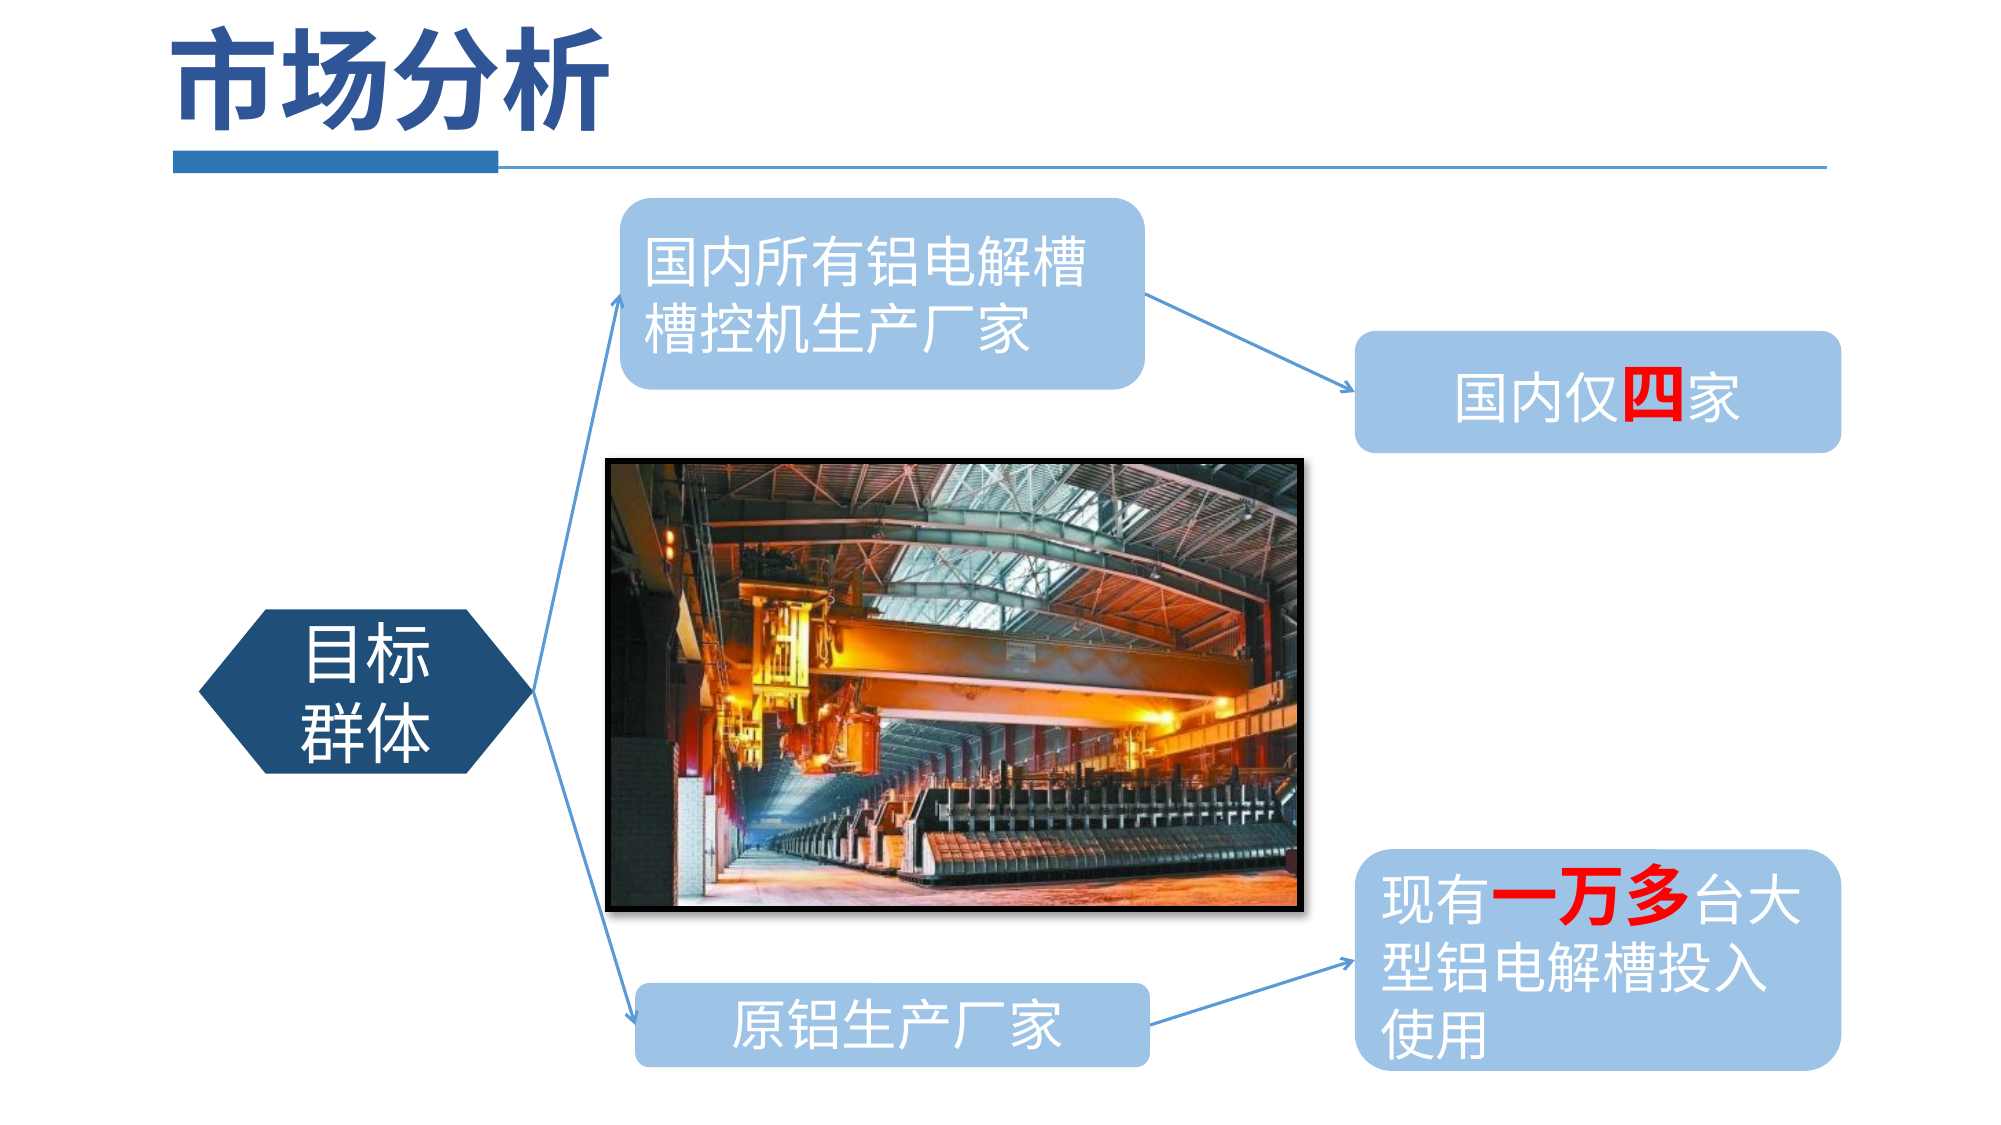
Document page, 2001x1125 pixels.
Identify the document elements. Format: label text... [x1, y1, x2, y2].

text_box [173, 150, 1827, 174]
text_box 国内所有铝电解槽槽控机生产厂家 [618, 196, 1146, 391]
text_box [1144, 293, 1355, 392]
text_box 市场分析 [153, 2, 628, 151]
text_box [1149, 960, 1355, 1026]
text_box 国内仅四家 [1353, 329, 1843, 455]
text_box [634, 981, 1151, 1069]
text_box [533, 691, 636, 1026]
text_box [533, 293, 620, 691]
text_box 原铝生产厂家 [704, 982, 1091, 1125]
picture [611, 464, 1298, 907]
text_box 现有一万多台大型铝电解槽投入使用 [1353, 848, 1843, 1072]
text_box 目标群体 [197, 608, 532, 775]
